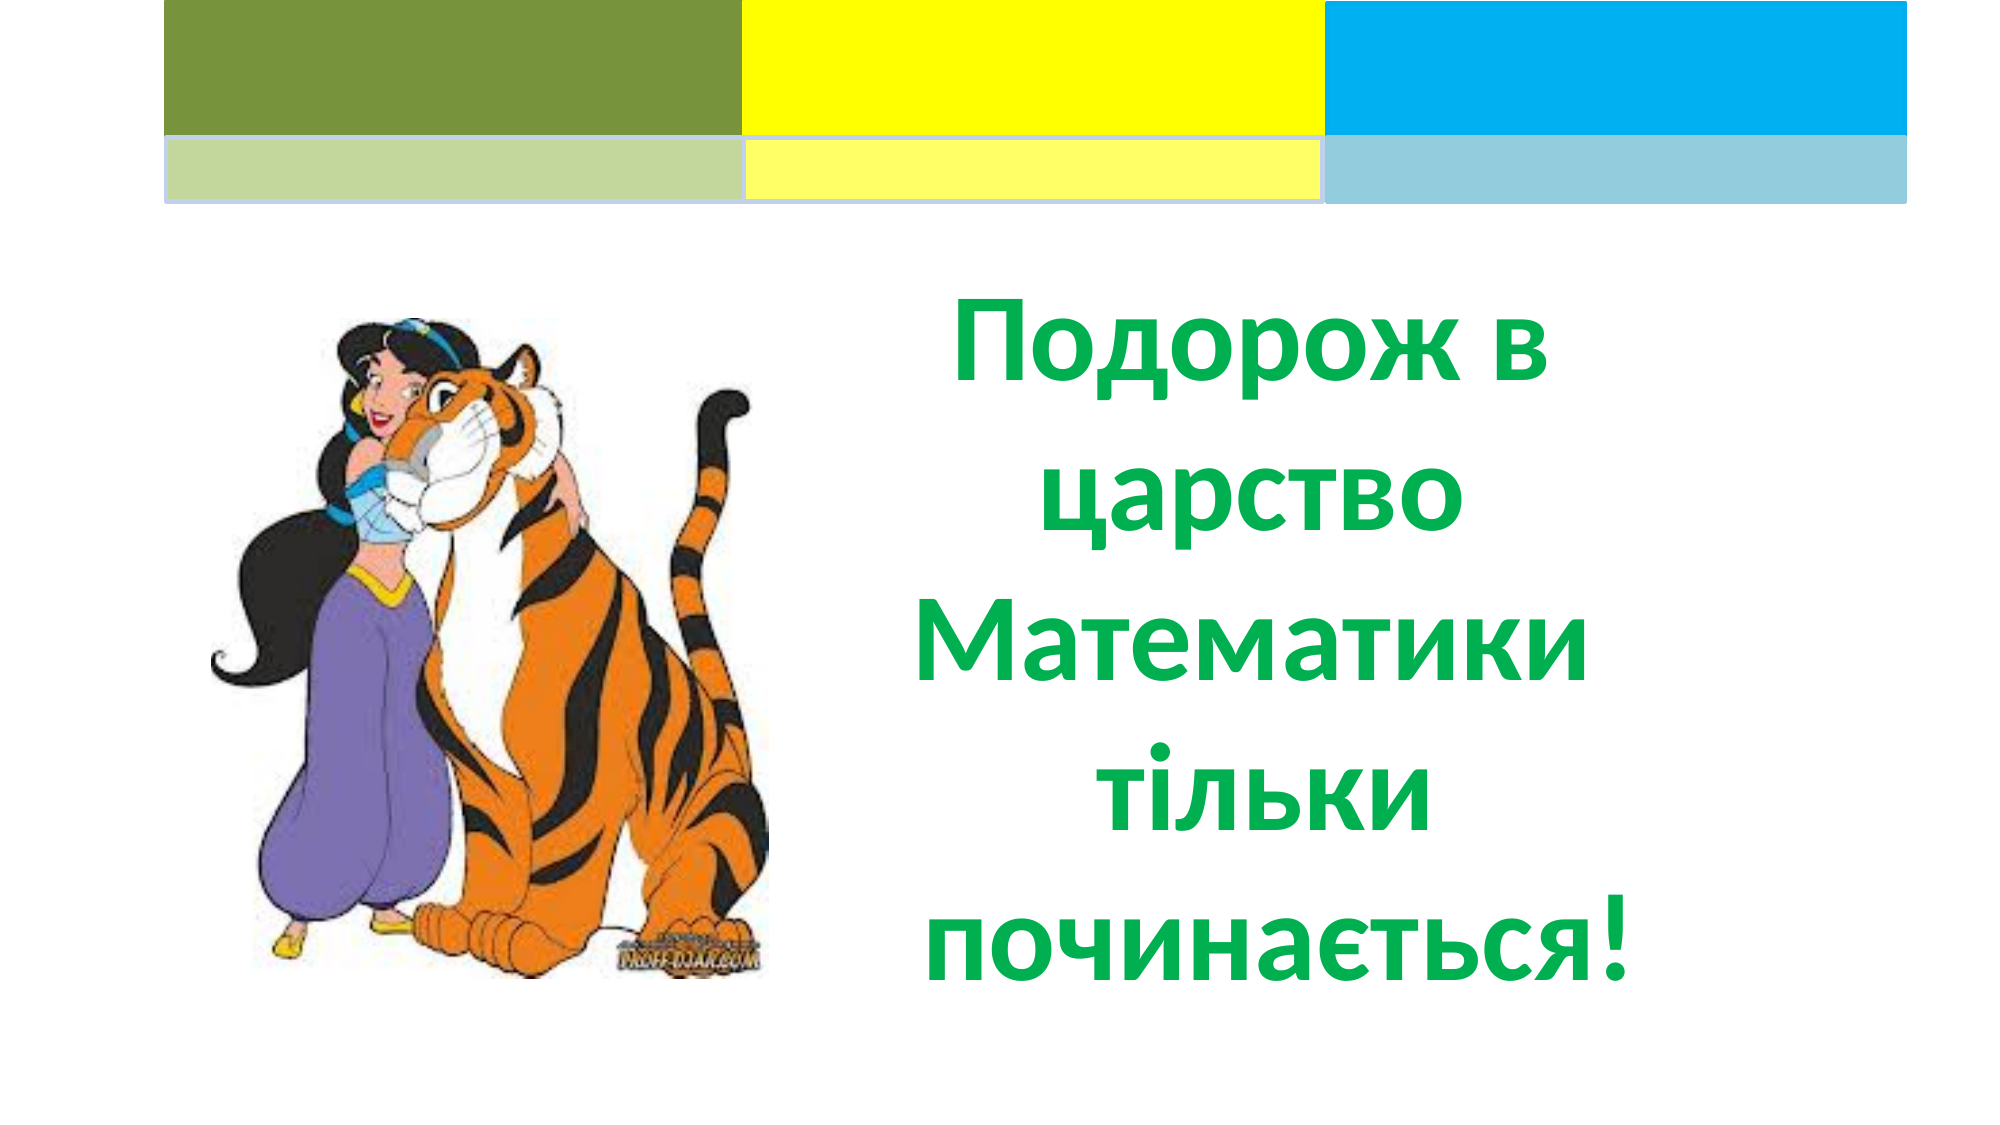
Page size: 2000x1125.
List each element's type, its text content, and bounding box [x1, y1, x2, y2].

text_box [742, 0, 1325, 135]
text_box Подорож в царство Математики тільки починається! [879, 247, 1653, 1013]
text_box [742, 135, 1325, 204]
text_box [1325, 1, 1907, 135]
text_box [164, 0, 742, 135]
text_box [164, 135, 742, 204]
picture [211, 318, 769, 979]
text_box [1325, 135, 1907, 204]
